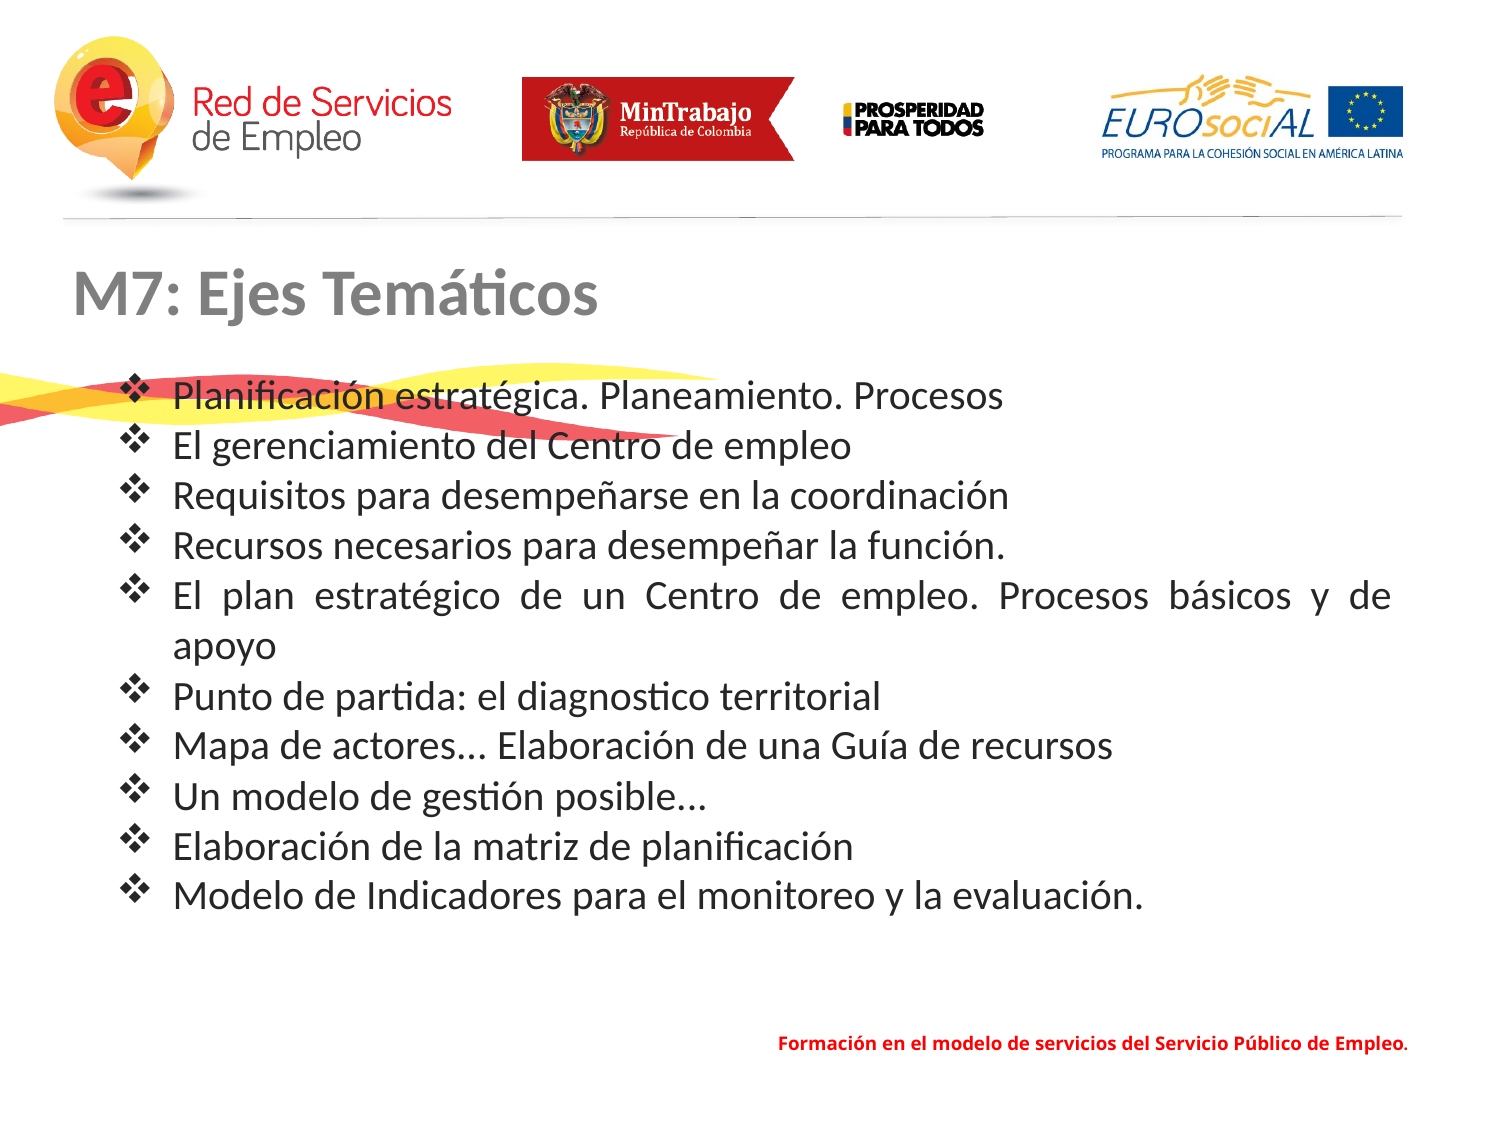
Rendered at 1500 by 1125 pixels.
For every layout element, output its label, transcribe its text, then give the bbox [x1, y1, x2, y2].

text_box M7: Ejes Temáticos [57, 241, 630, 337]
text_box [62, 215, 1403, 220]
picture [54, 35, 452, 205]
text_box Planificación estratégica. Planeamiento. Procesos El gerenciamiento del Centro de empleo Requisitos para desempeñarse en la coordinación Recursos necesarios para desempeñar la función. El plan estratégico de un Centro de empleo. Procesos básicos y de apoyo Punto de partida: el diagnostico territorial Mapa de actores... Elaboración de una Guía de recursos Un modelo de gestión posible... Elaboración de la matriz de planificación Modelo de Indicadores para el monitoreo y la evaluación. [101, 360, 1408, 1125]
picture [521, 77, 987, 162]
picture [0, 358, 721, 441]
picture [1102, 74, 1403, 158]
title Formación en el modelo de servicios del Servicio Público de Empleo. [720, 999, 1471, 1088]
